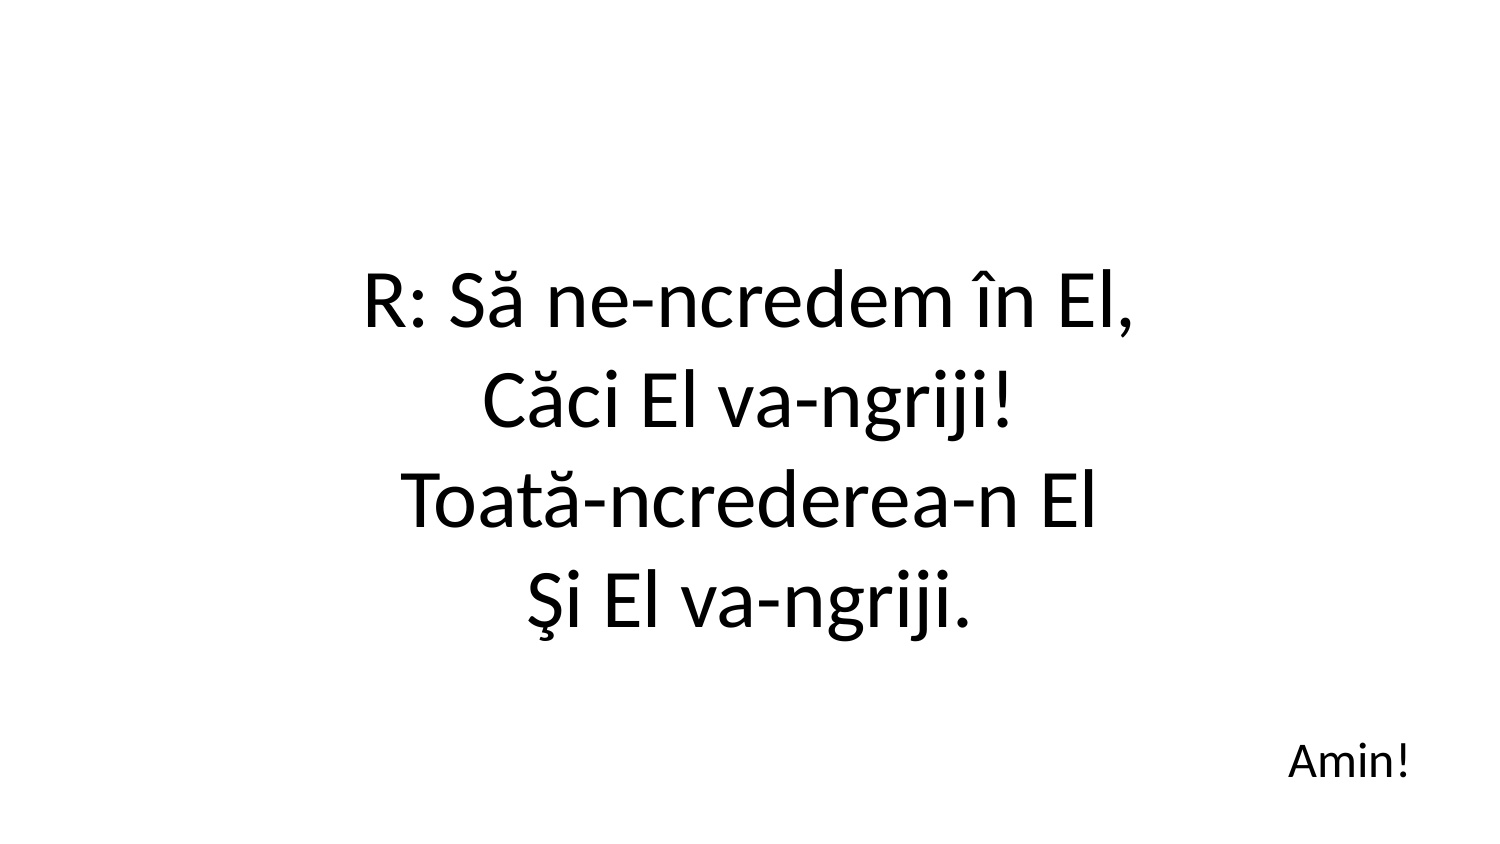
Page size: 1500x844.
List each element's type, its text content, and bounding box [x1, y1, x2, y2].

text_box R: Să ne-ncredem în El, Căci El va-ngriji! Toată-ncrederea-n El Şi El va-ngriji. [347, 192, 1153, 652]
text_box Amin! [1273, 674, 1427, 795]
